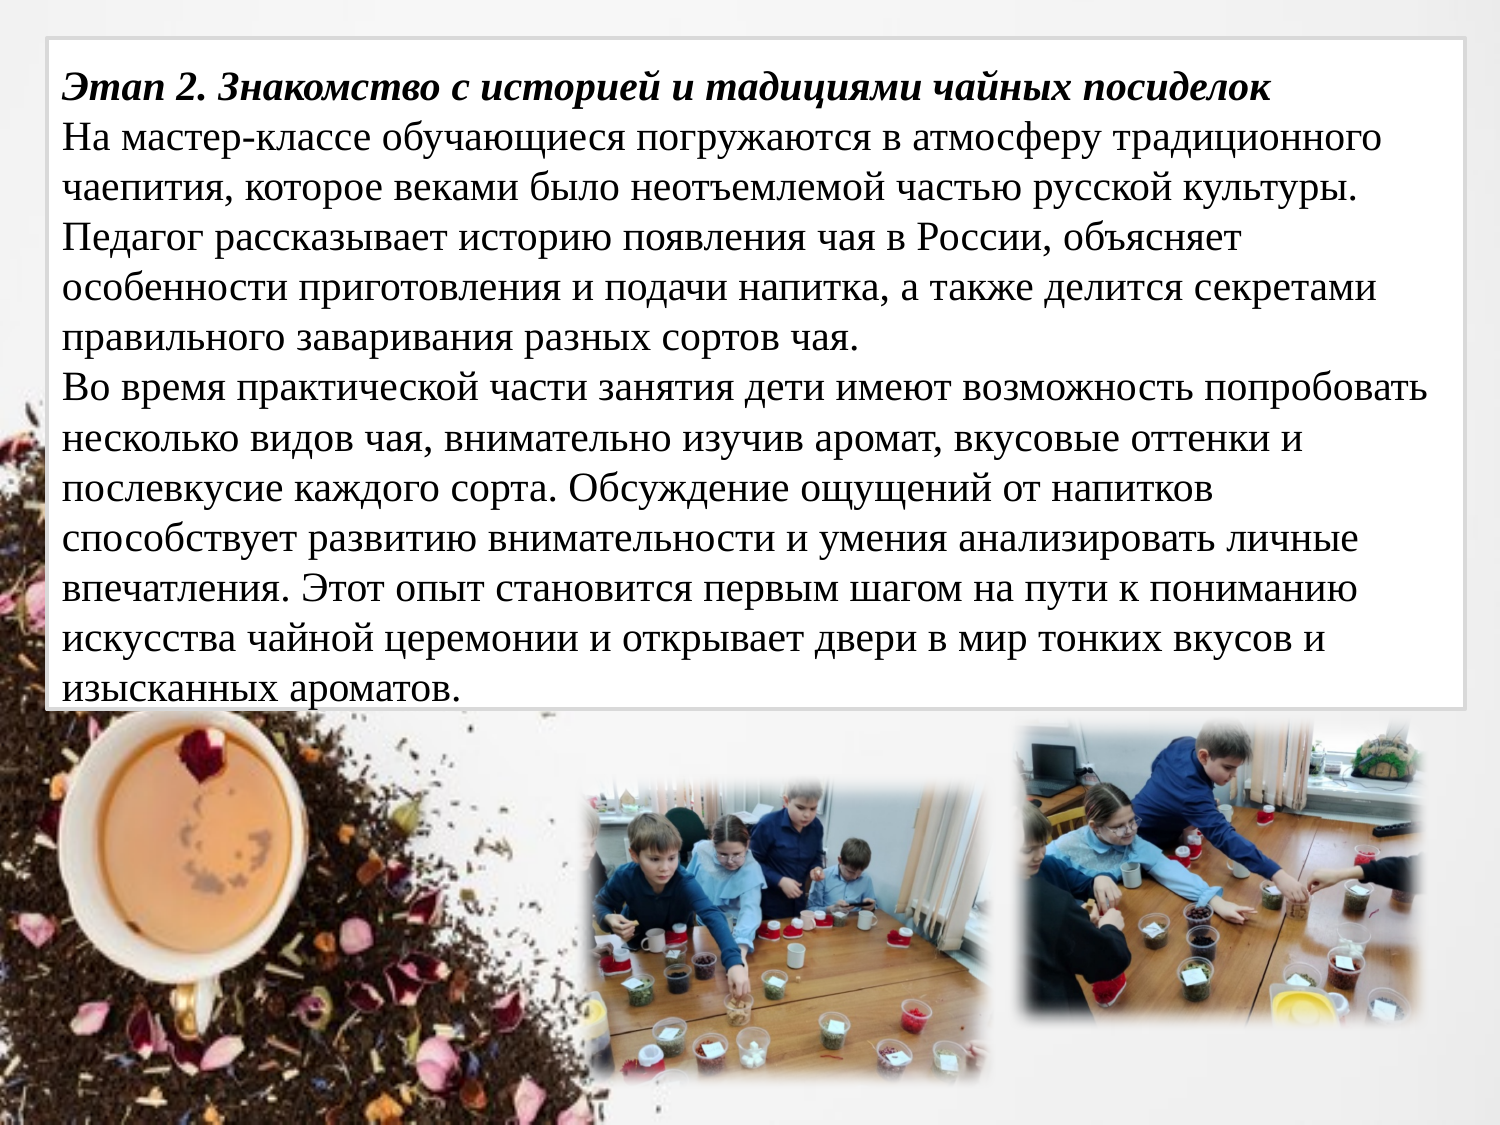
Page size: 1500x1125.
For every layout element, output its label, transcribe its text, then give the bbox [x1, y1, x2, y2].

picture [0, 0, 1500, 1125]
text_box Этап 2. Знакомство с историей и тадициями чайных посиделок На мастер-классе обучающиеся погружаются в атмосферу традиционного чаепития, которое веками было неотъемлемой частью русской культуры. Педагог рассказывает историю появления чая в России, объясняет особенности приготовления и подачи напитка, а также делится секретами правильного заваривания разных сортов чая. Во время практической части занятия дети имеют возможность попробовать несколько видов чая, внимательно изучив аромат, вкусовые оттенки и послевкусие каждого сорта. Обсуждение ощущений от напитков способствует развитию внимательности и умения анализировать личные впечатления. Этот опыт становится первым шагом на пути к пониманию искусства чайной церемонии и открывает двери в мир тонких вкусов и изысканных ароматов. [45, 36, 1467, 711]
